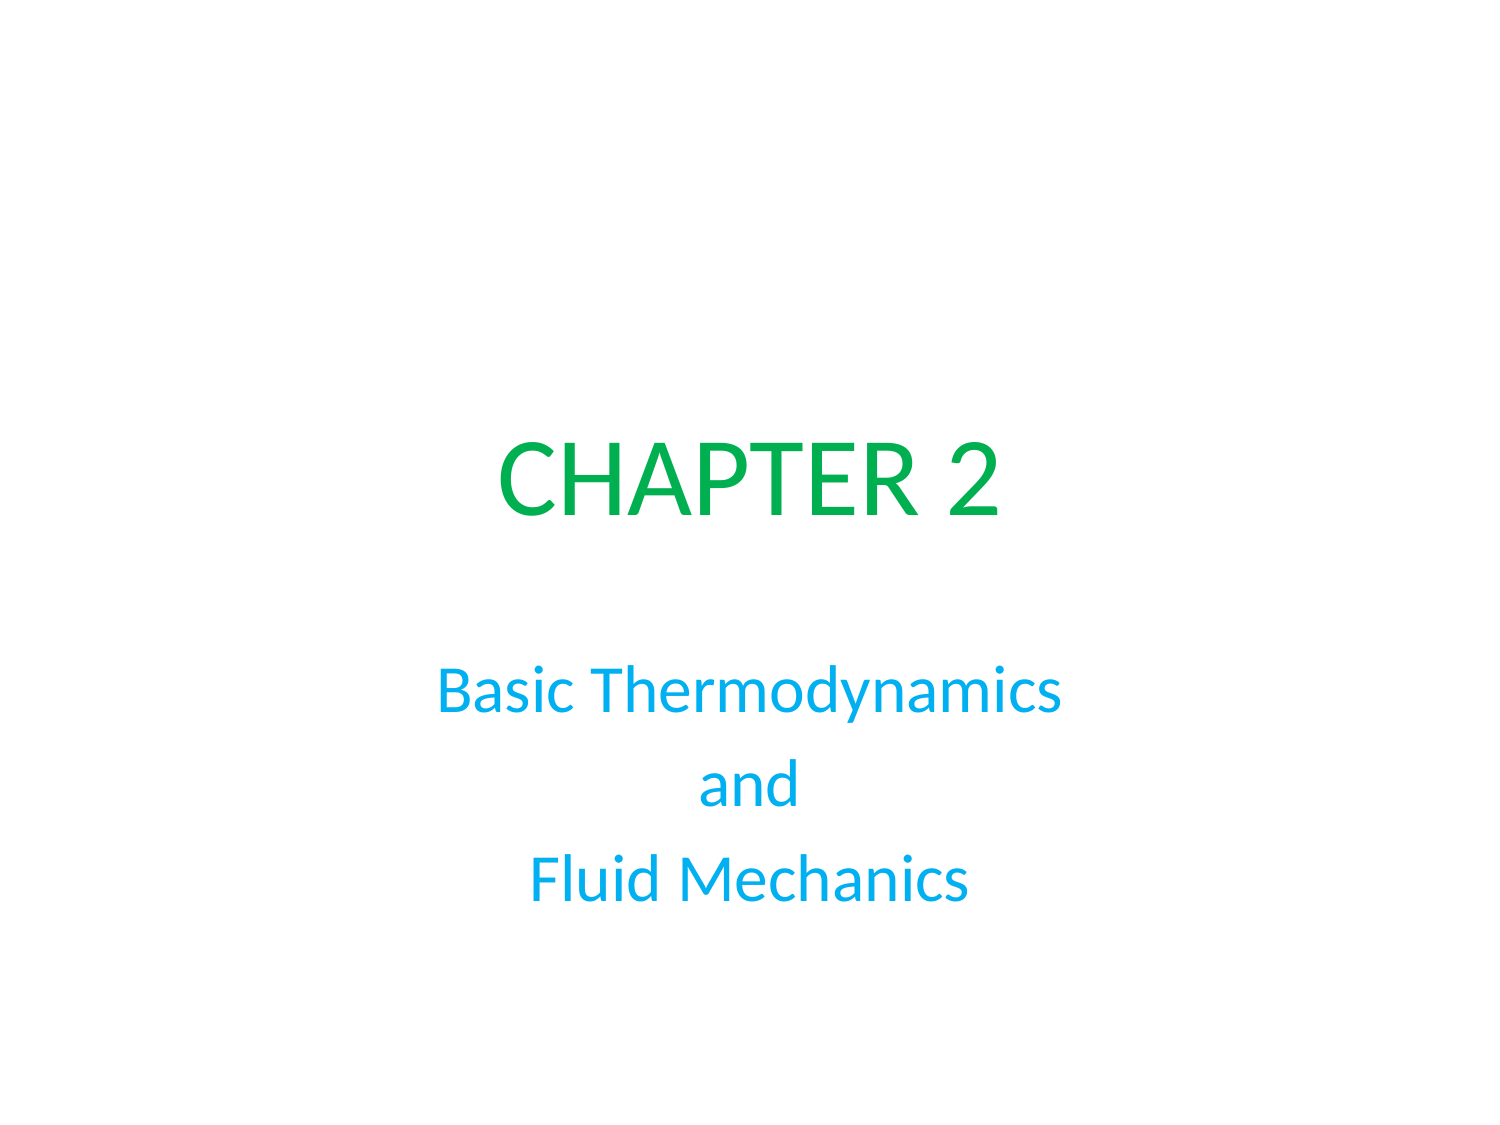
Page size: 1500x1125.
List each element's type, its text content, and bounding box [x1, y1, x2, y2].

subtitle Basic Thermodynamics and Fluid Mechanics [225, 637, 1275, 925]
title CHAPTER 2 [112, 349, 1388, 591]
